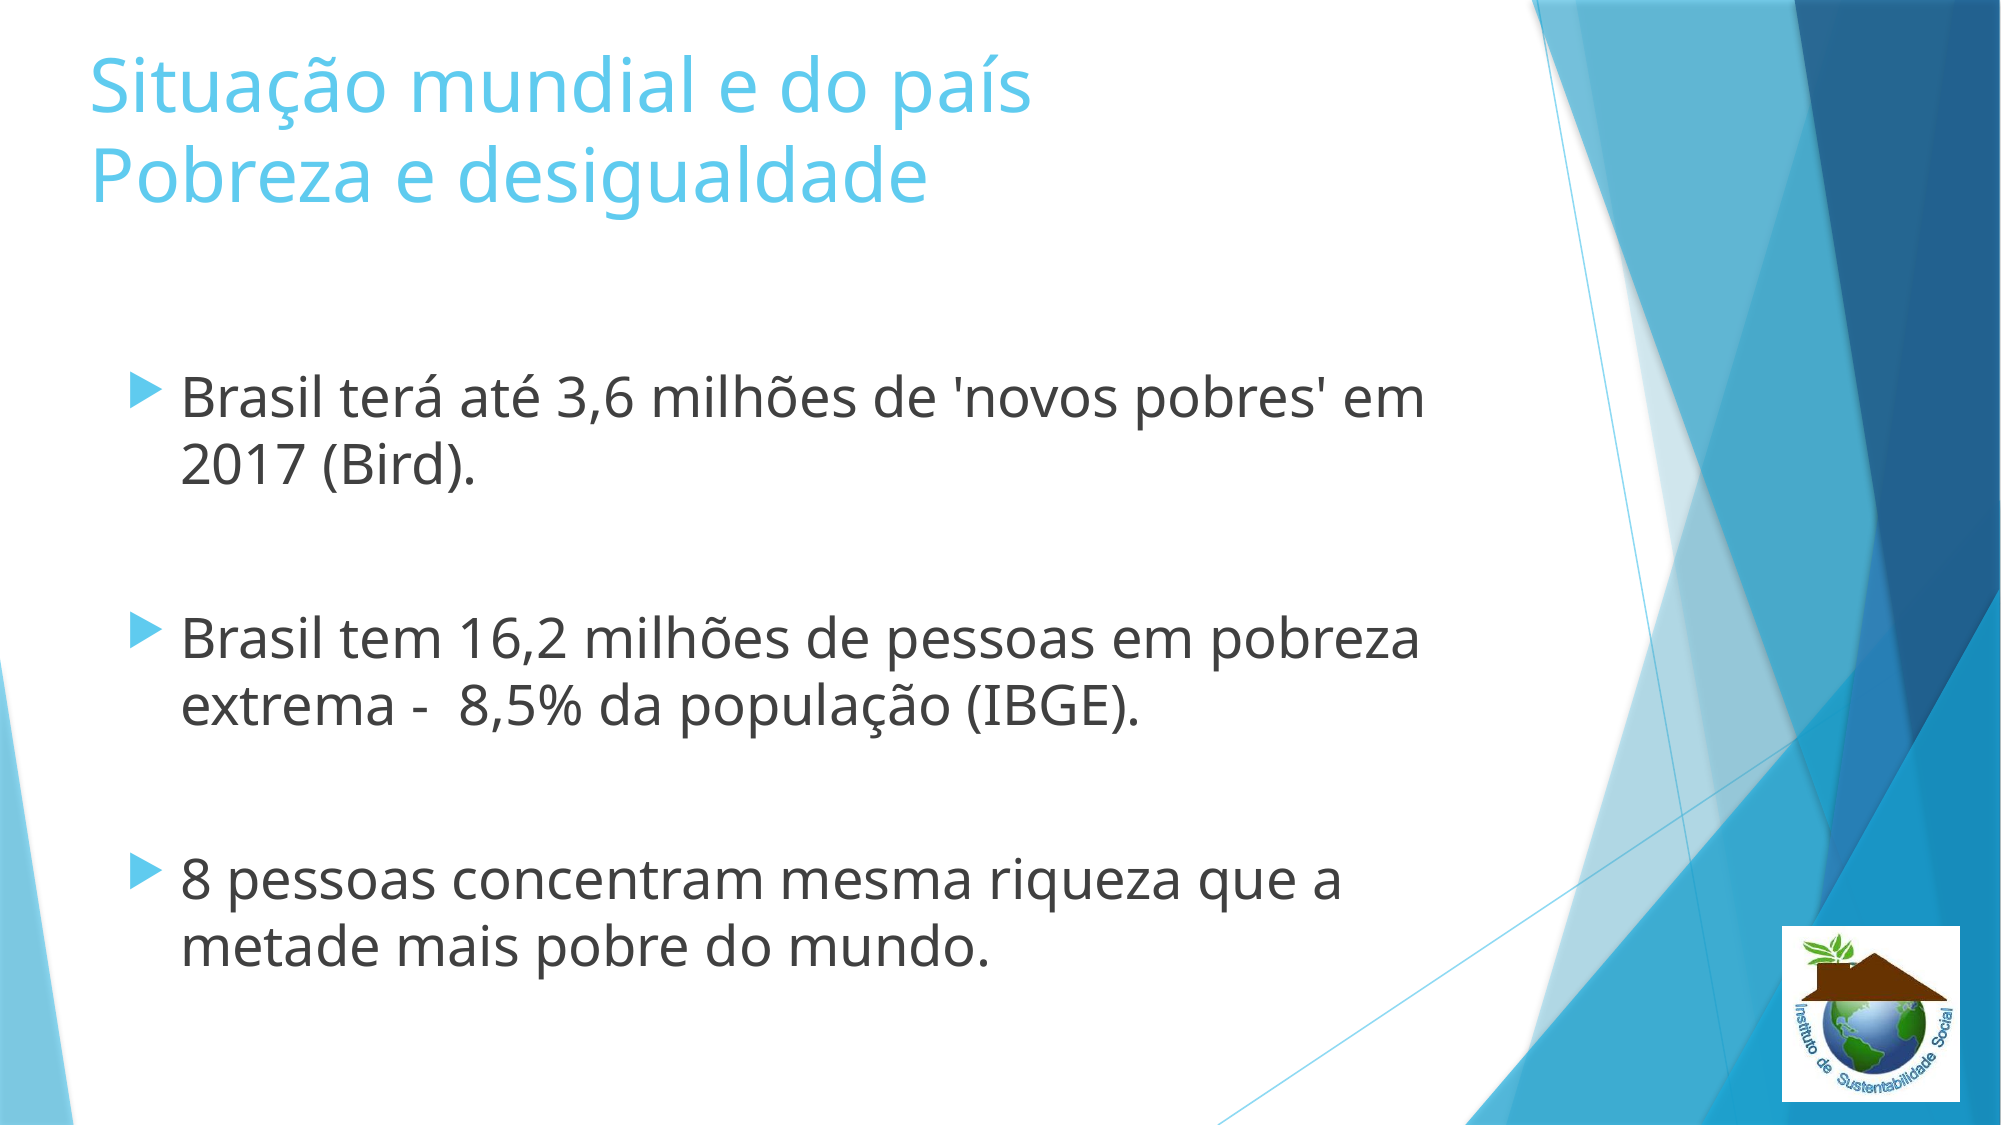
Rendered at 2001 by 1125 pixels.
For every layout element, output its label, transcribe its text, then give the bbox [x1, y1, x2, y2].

list Brasil terá até 3,6 milhões de 'novos pobres' em 2017 (Bird). Brasil tem 16,2 milhões de pessoas em pobreza extrema - 8,5% da população (IBGE). 8 pessoas concentram mesma riqueza que a metade mais pobre do mundo. [111, 354, 1522, 992]
picture [1782, 926, 1960, 1102]
title Situação mundial e do país Pobreza e desigualdade [74, 29, 1485, 247]
